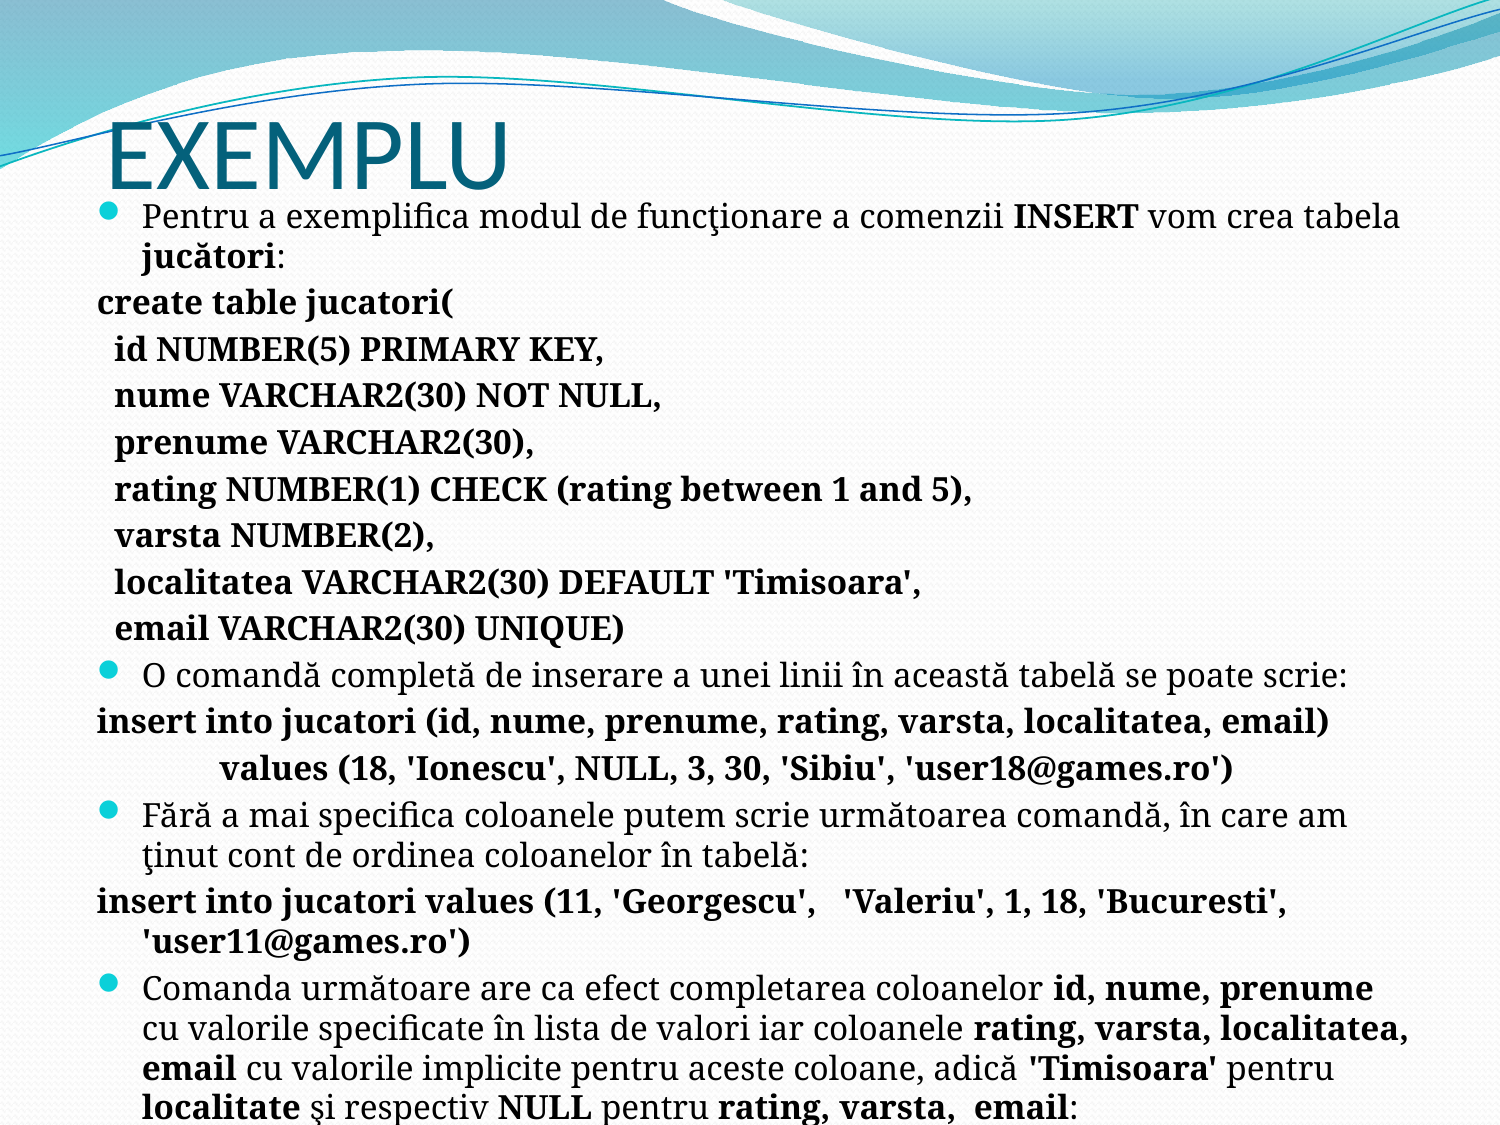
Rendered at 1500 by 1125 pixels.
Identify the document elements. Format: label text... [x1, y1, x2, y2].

title EXEMPLU [105, 23, 1456, 211]
list Pentru a exemplifica modul de funcţionare a comenzii INSERT vom crea tabela jucători: create table jucatori( id NUMBER(5) PRIMARY KEY, nume VARCHAR2(30) NOT NULL, prenume VARCHAR2(30), rating NUMBER(1) CHECK (rating between 1 and 5), varsta NUMBER(2), localitatea VARCHAR2(30) DEFAULT 'Timisoara', email VARCHAR2(30) UNIQUE) O comandă completă de inserare a unei linii în această tabelă se poate scrie: insert into jucatori (id, nume, prenume, rating, varsta, localitatea, email) values (18, 'Ionescu', NULL, 3, 30, 'Sibiu', 'user18@games.ro') Fără a mai specifica coloanele putem scrie următoarea comandă, în care am ţinut cont de ordinea coloanelor în tabelă: insert into jucatori values (11, 'Georgescu', 'Valeriu', 1, 18, 'Bucuresti', 'user11@games.ro') Comanda următoare are ca efect completarea coloanelor id, nume, prenume cu valorile specificate în lista de valori iar coloanele rating, varsta, localitatea, email cu valorile implicite pentru aceste coloane, adică 'Timisoara' pentru localitate şi respectiv NULL pentru rating, varsta, email: insert into jucatori (id, nume, prenume) values (22, 'Vasilescu', 'Anca') [82, 187, 1432, 1090]
